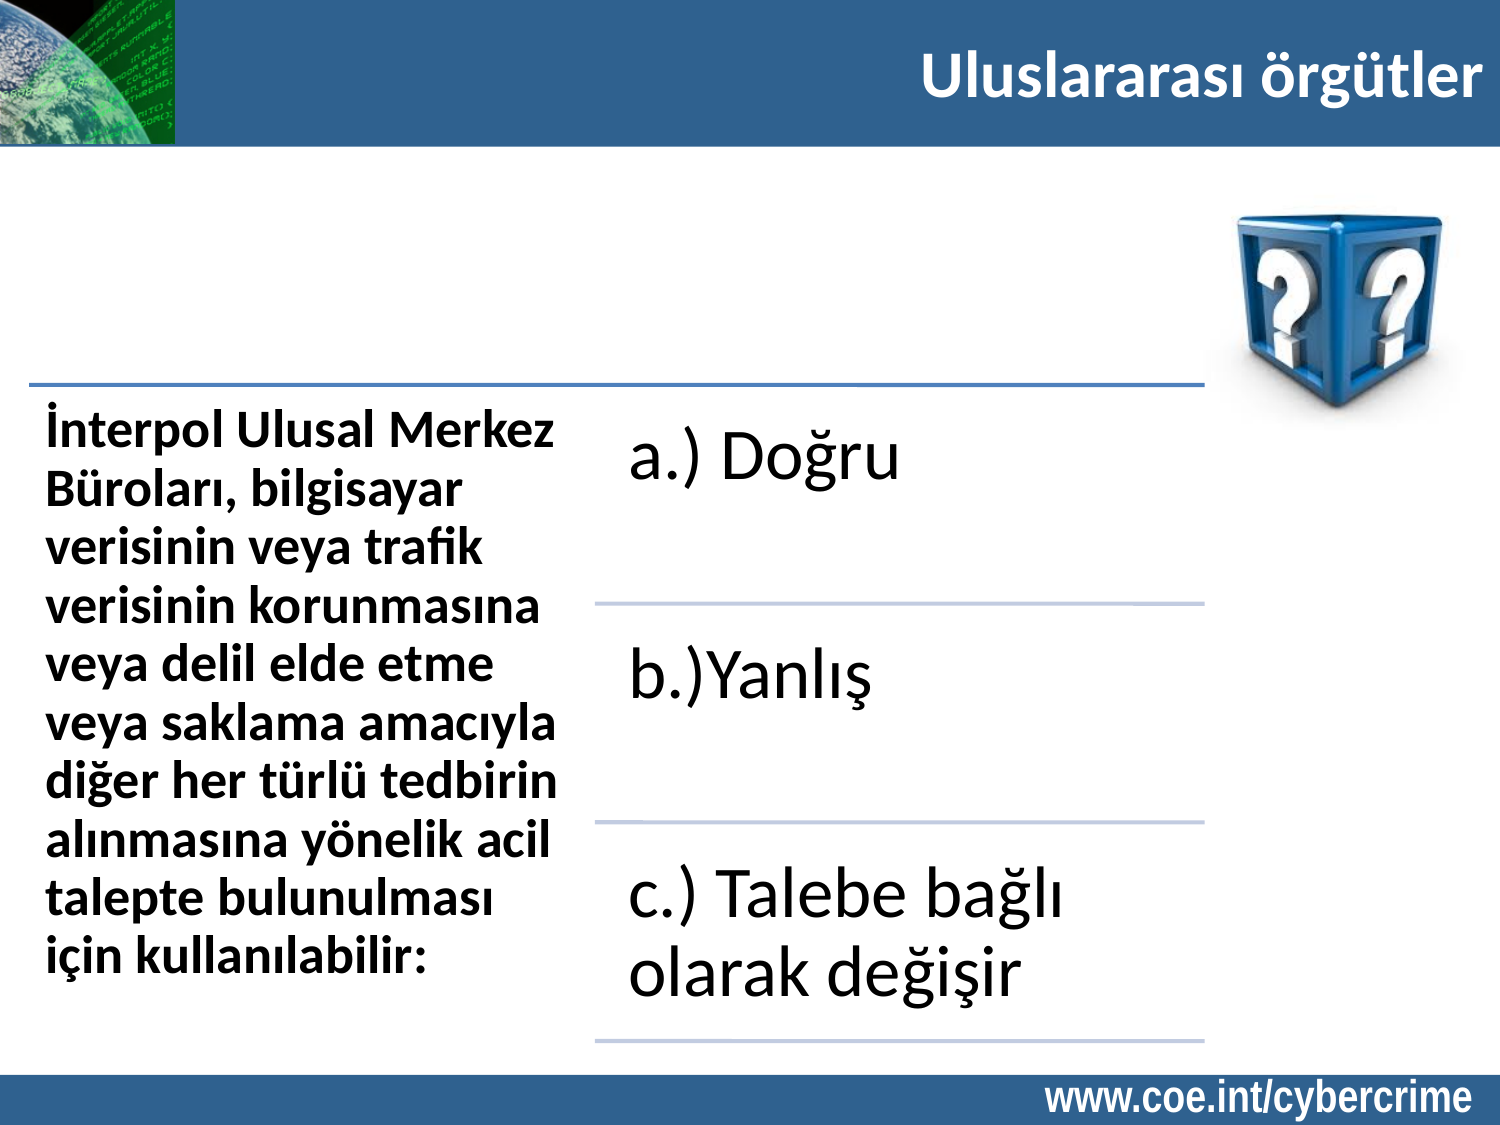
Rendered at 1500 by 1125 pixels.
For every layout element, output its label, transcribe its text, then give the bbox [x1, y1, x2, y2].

text_box Uluslararası örgütler [177, 0, 1500, 149]
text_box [28, 384, 1205, 1052]
picture [1189, 154, 1481, 445]
picture [0, 0, 175, 144]
text_box www.coe.int/cybercrime [1030, 1059, 1500, 1125]
text_box [0, 1073, 1030, 1125]
